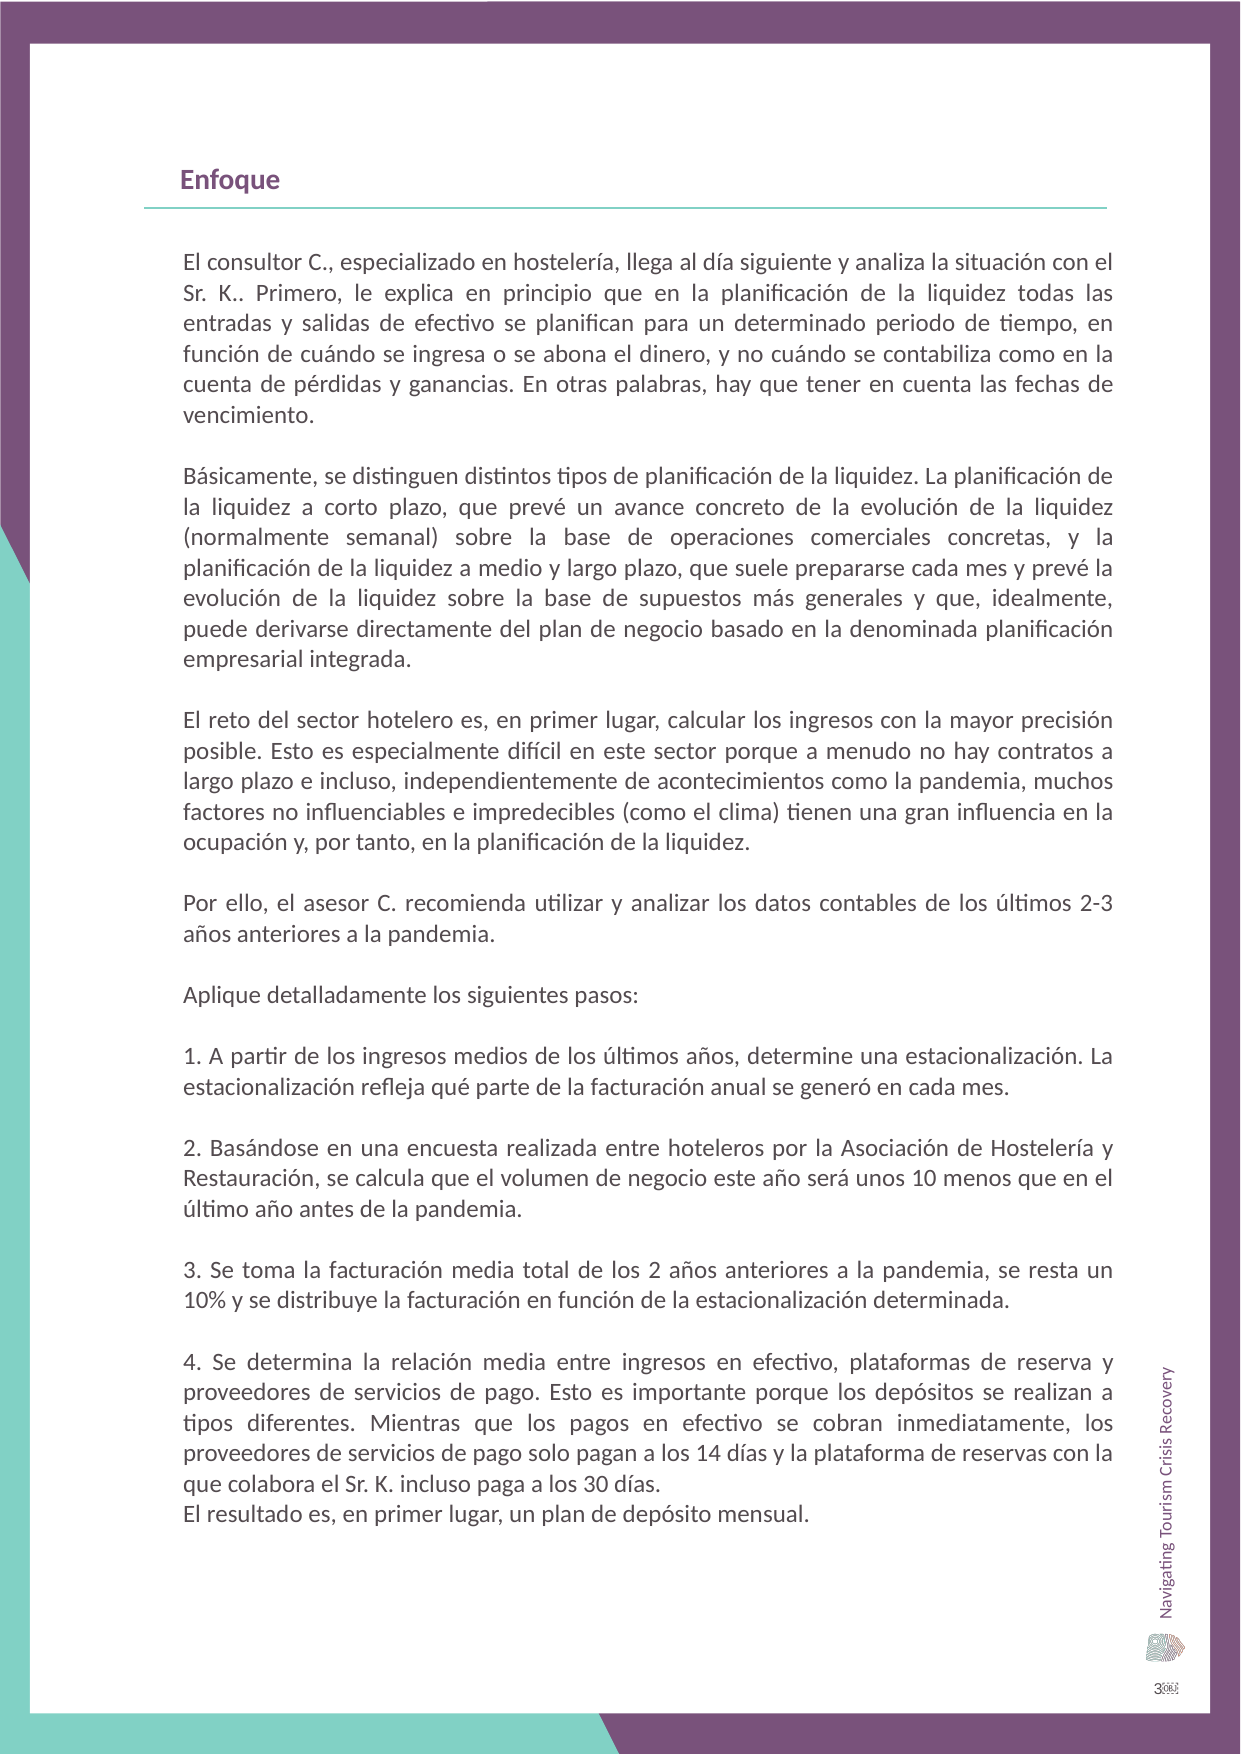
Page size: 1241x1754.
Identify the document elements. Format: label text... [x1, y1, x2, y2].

picture [1142, 1631, 1189, 1667]
list Enfoque [165, 147, 1128, 209]
list El consultor C., especializado en hostelería, llega al día siguiente y analiza la situación con el Sr. K.. Primero, le explica en principio que en la planificación de la liquidez todas las entradas y salidas de efectivo se planifican para un determinado periodo de tiempo, en función de cuándo se ingresa o se abona el dinero, y no cuándo se contabiliza como en la cuenta de pérdidas y ganancias. En otras palabras, hay que tener en cuenta las fechas de vencimiento. Básicamente, se distinguen distintos tipos de planificación de la liquidez. La planificación de la liquidez a corto plazo, que prevé un avance concreto de la evolución de la liquidez (normalmente semanal) sobre la base de operaciones comerciales concretas, y la planificación de la liquidez a medio y largo plazo, que suele prepararse cada mes y prevé la evolución de la liquidez sobre la base de supuestos más generales y que, idealmente, puede derivarse directamente del plan de negocio basado en la denominada planificación empresarial integrada. El reto del sector hotelero es, en primer lugar, calcular los ingresos con la mayor precisión posible. Esto es especialmente difícil en este sector porque a menudo no hay contratos a largo plazo e incluso, independientemente de acontecimientos como la pandemia, muchos factores no influenciables e impredecibles (como el clima) tienen una gran influencia en la ocupación y, por tanto, en la planificación de la liquidez. Por ello, el asesor C. recomienda utilizar y analizar los datos contables de los últimos 2-3 años anteriores a la pandemia. Aplique detalladamente los siguientes pasos: 1. A partir de los ingresos medios de los últimos años, determine una estacionalización. La estacionalización refleja qué parte de la facturación anual se generó en cada mes. 2. Basándose en una encuesta realizada entre hoteleros por la Asociación de Hostelería y Restauración, se calcula que el volumen de negocio este año será unos 10 menos que en el último año antes de la pandemia. 3. Se toma la facturación media total de los 2 años anteriores a la pandemia, se resta un 10% y se distribuye la facturación en función de la estacionalización determinada. 4. Se determina la relación media entre ingresos en efectivo, plataformas de reserva y proveedores de servicios de pago. Esto es importante porque los depósitos se realizan a tipos diferentes. Mientras que los pagos en efectivo se cobran inmediatamente, los proveedores de servicios de pago solo pagan a los 14 días y la plataforma de reservas con la que colabora el Sr. K. incluso paga a los 30 días. El resultado es, en primer lugar, un plan de depósito mensual. [168, 237, 1131, 1645]
